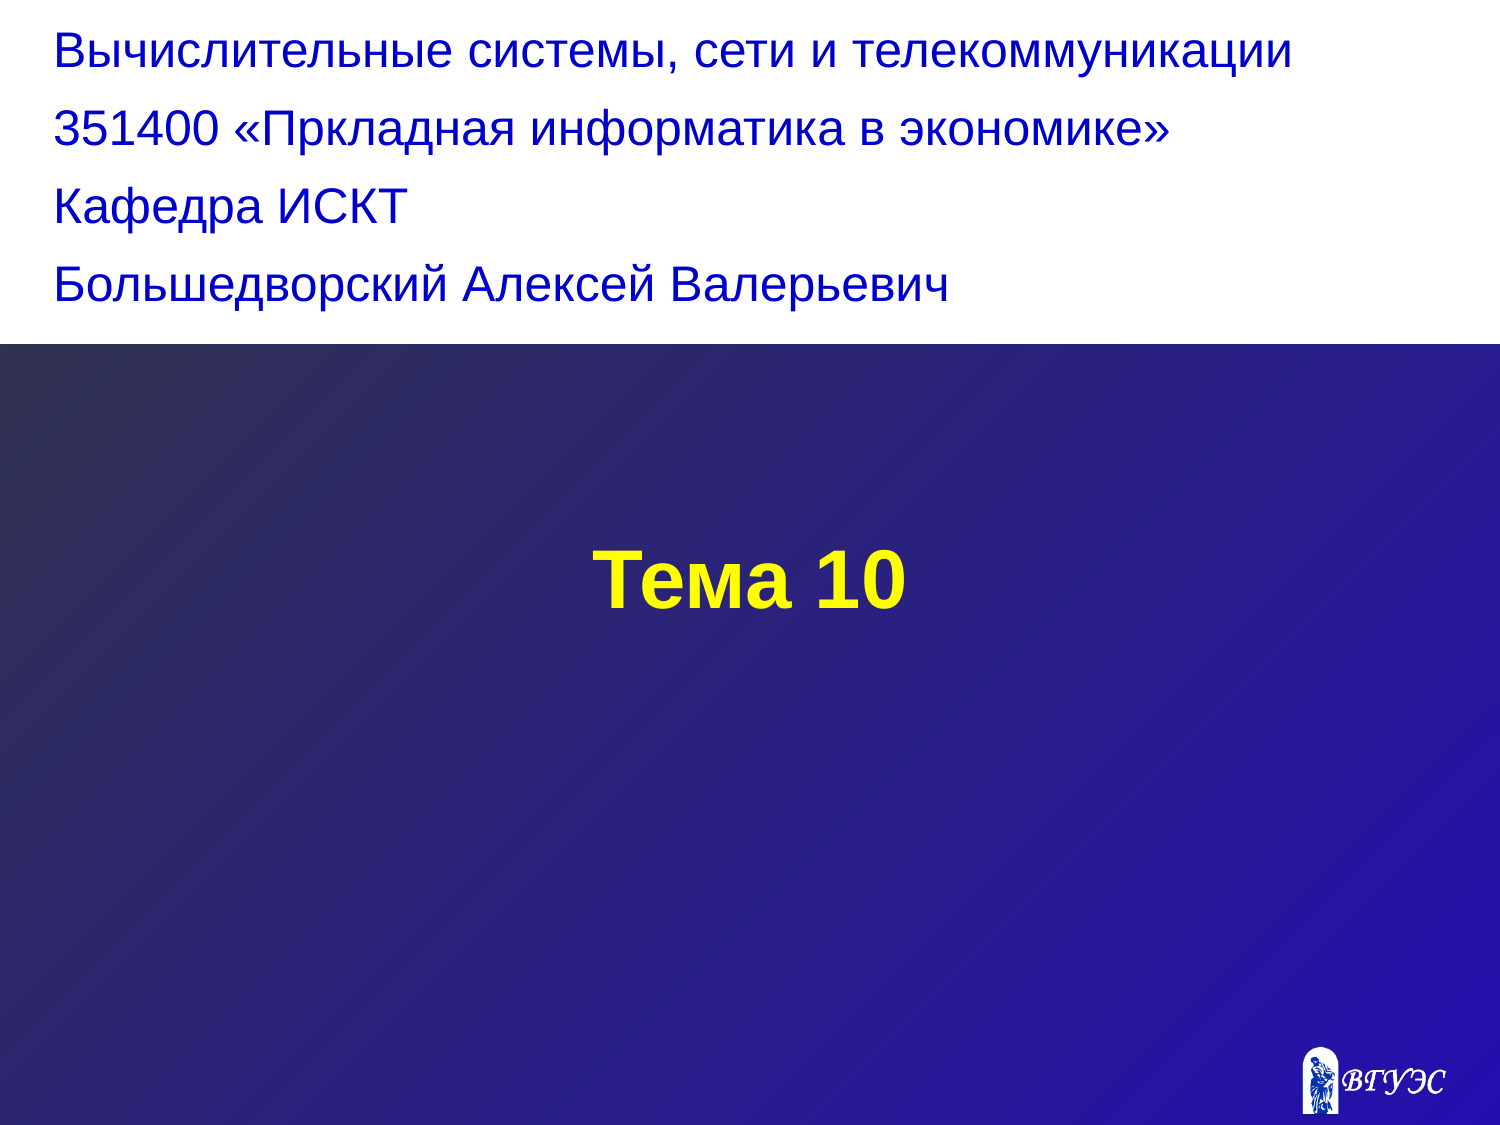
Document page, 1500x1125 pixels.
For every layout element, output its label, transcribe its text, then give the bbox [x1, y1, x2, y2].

picture [1302, 1046, 1447, 1115]
text_box [0, 0, 1500, 344]
text_box [53, 692, 1447, 1035]
text_box Вычислительные системы, сети и телекоммуникации 351400 «Пркладная информатика в экономике» Кафедра ИСКТ Большедворский Алексей Валерьевич [53, 0, 1447, 343]
text_box Тема 10 [53, 518, 1447, 633]
